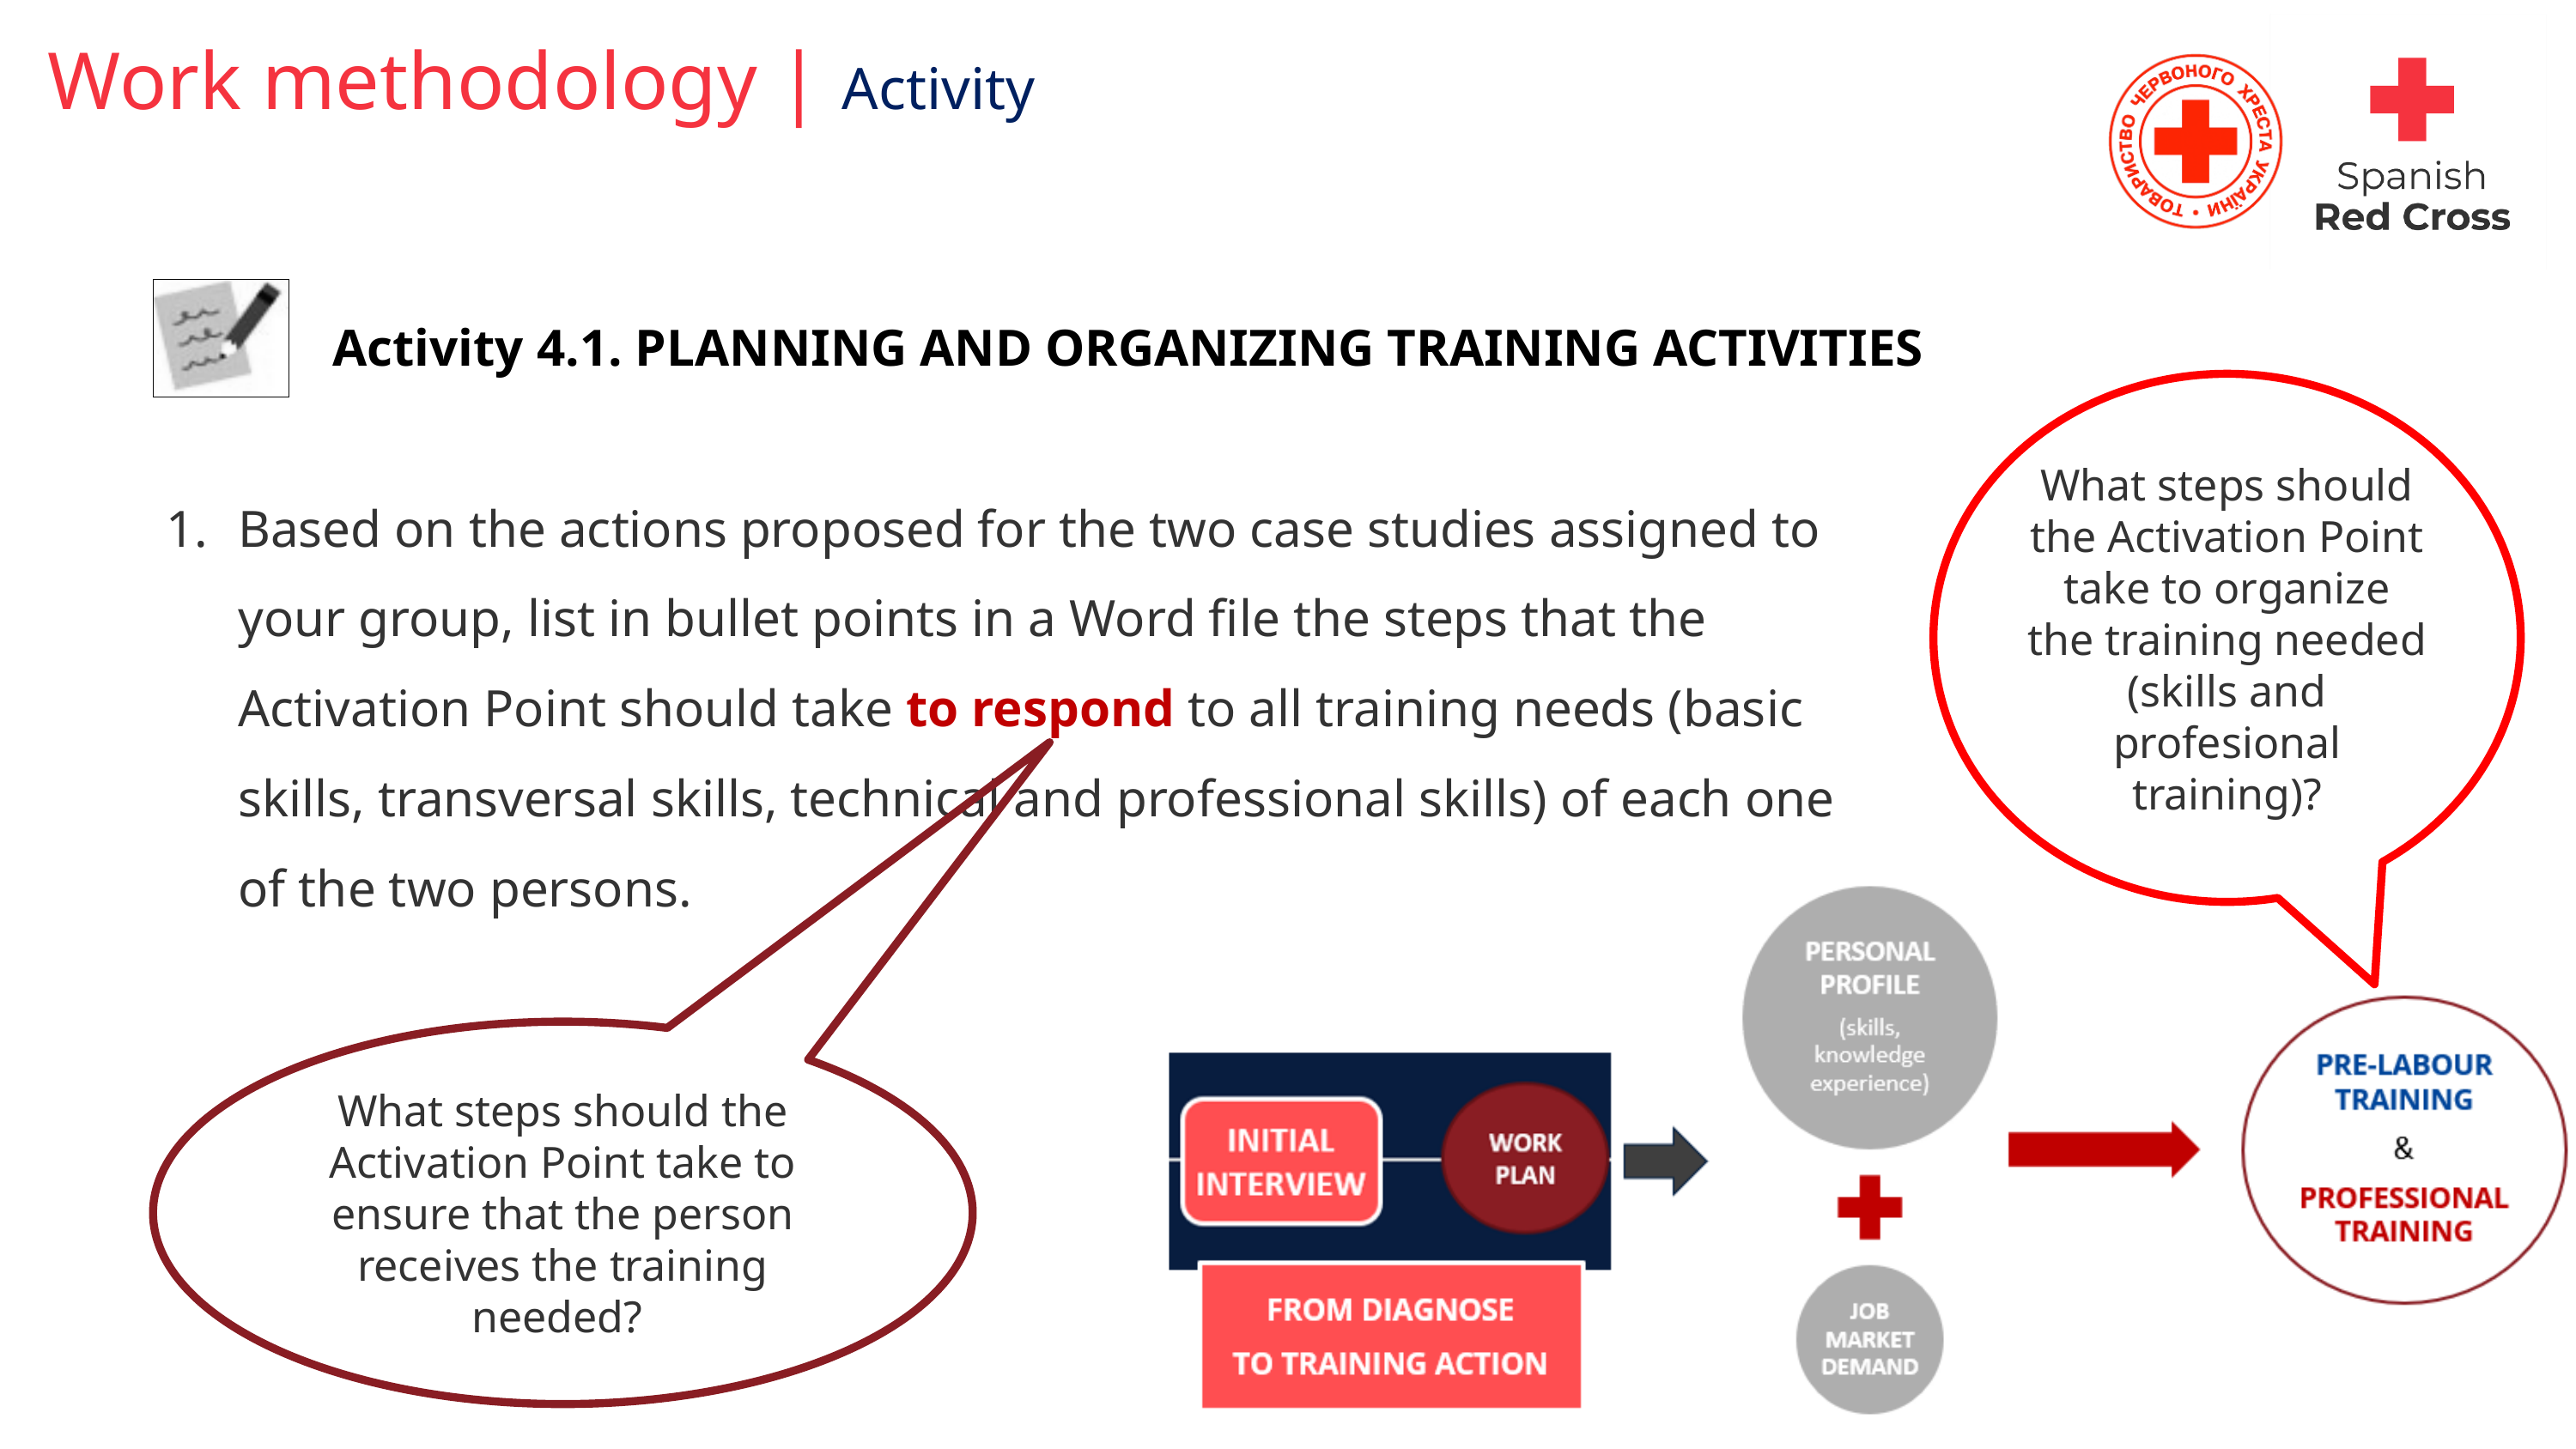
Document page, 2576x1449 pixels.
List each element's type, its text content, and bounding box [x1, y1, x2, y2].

picture [2100, 3, 2547, 281]
picture [1138, 853, 2576, 1424]
text_box Based on the actions proposed for the two case studies assigned to your group, list in bullet points in a Word file the steps that the Activation Point should take to respond to all training needs (basic skills, transversal skills, technical and professional skills) of each one of the two persons. [153, 460, 1903, 924]
picture [152, 279, 289, 397]
text_box What steps should the Activation Point take to ensure that the person receives the training needed? [153, 742, 1050, 1404]
text_box What steps should the Activation Point take to organize the training needed (skills and profesional training)? [1933, 373, 2521, 853]
text_box Work methodology | Activity [41, 24, 1893, 132]
text_box Activity 4.1. PLANNING AND ORGANIZING TRAINING ACTIVITIES [319, 279, 2270, 383]
